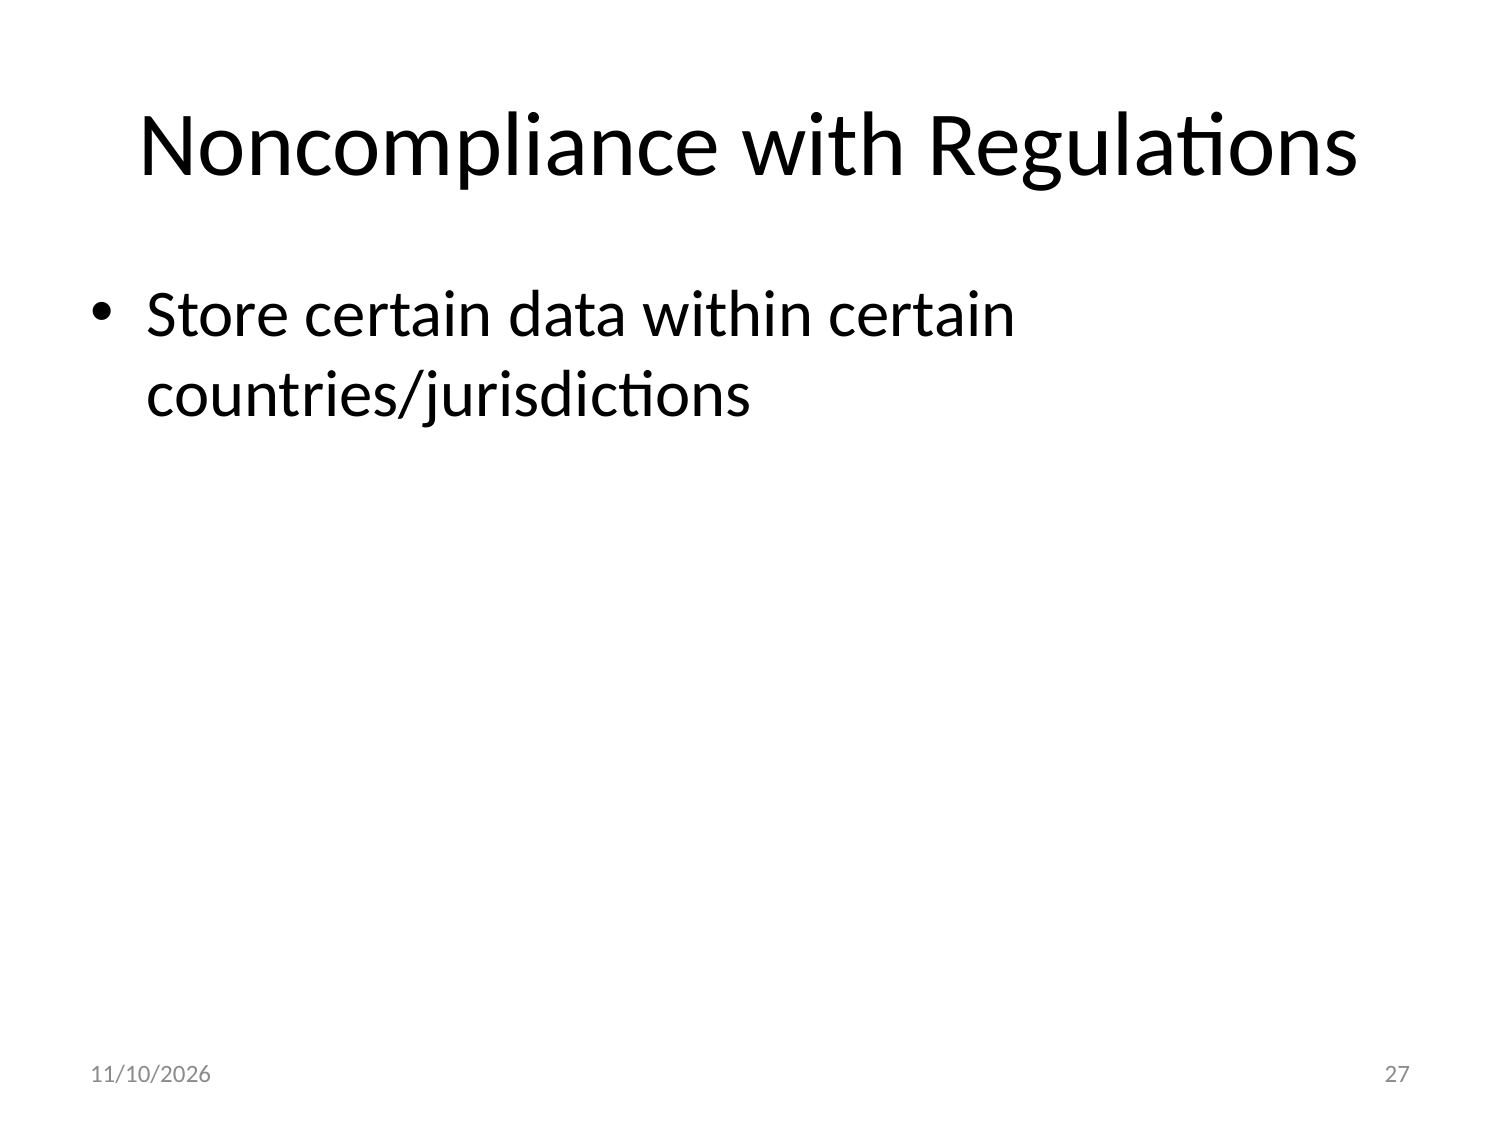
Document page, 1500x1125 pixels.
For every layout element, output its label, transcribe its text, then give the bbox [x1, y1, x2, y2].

slide_number 27 [1074, 1042, 1425, 1103]
title Noncompliance with Regulations [75, 45, 1425, 233]
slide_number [75, 1042, 425, 1103]
list Store certain data within certain countries/jurisdictions [75, 262, 1425, 1005]
